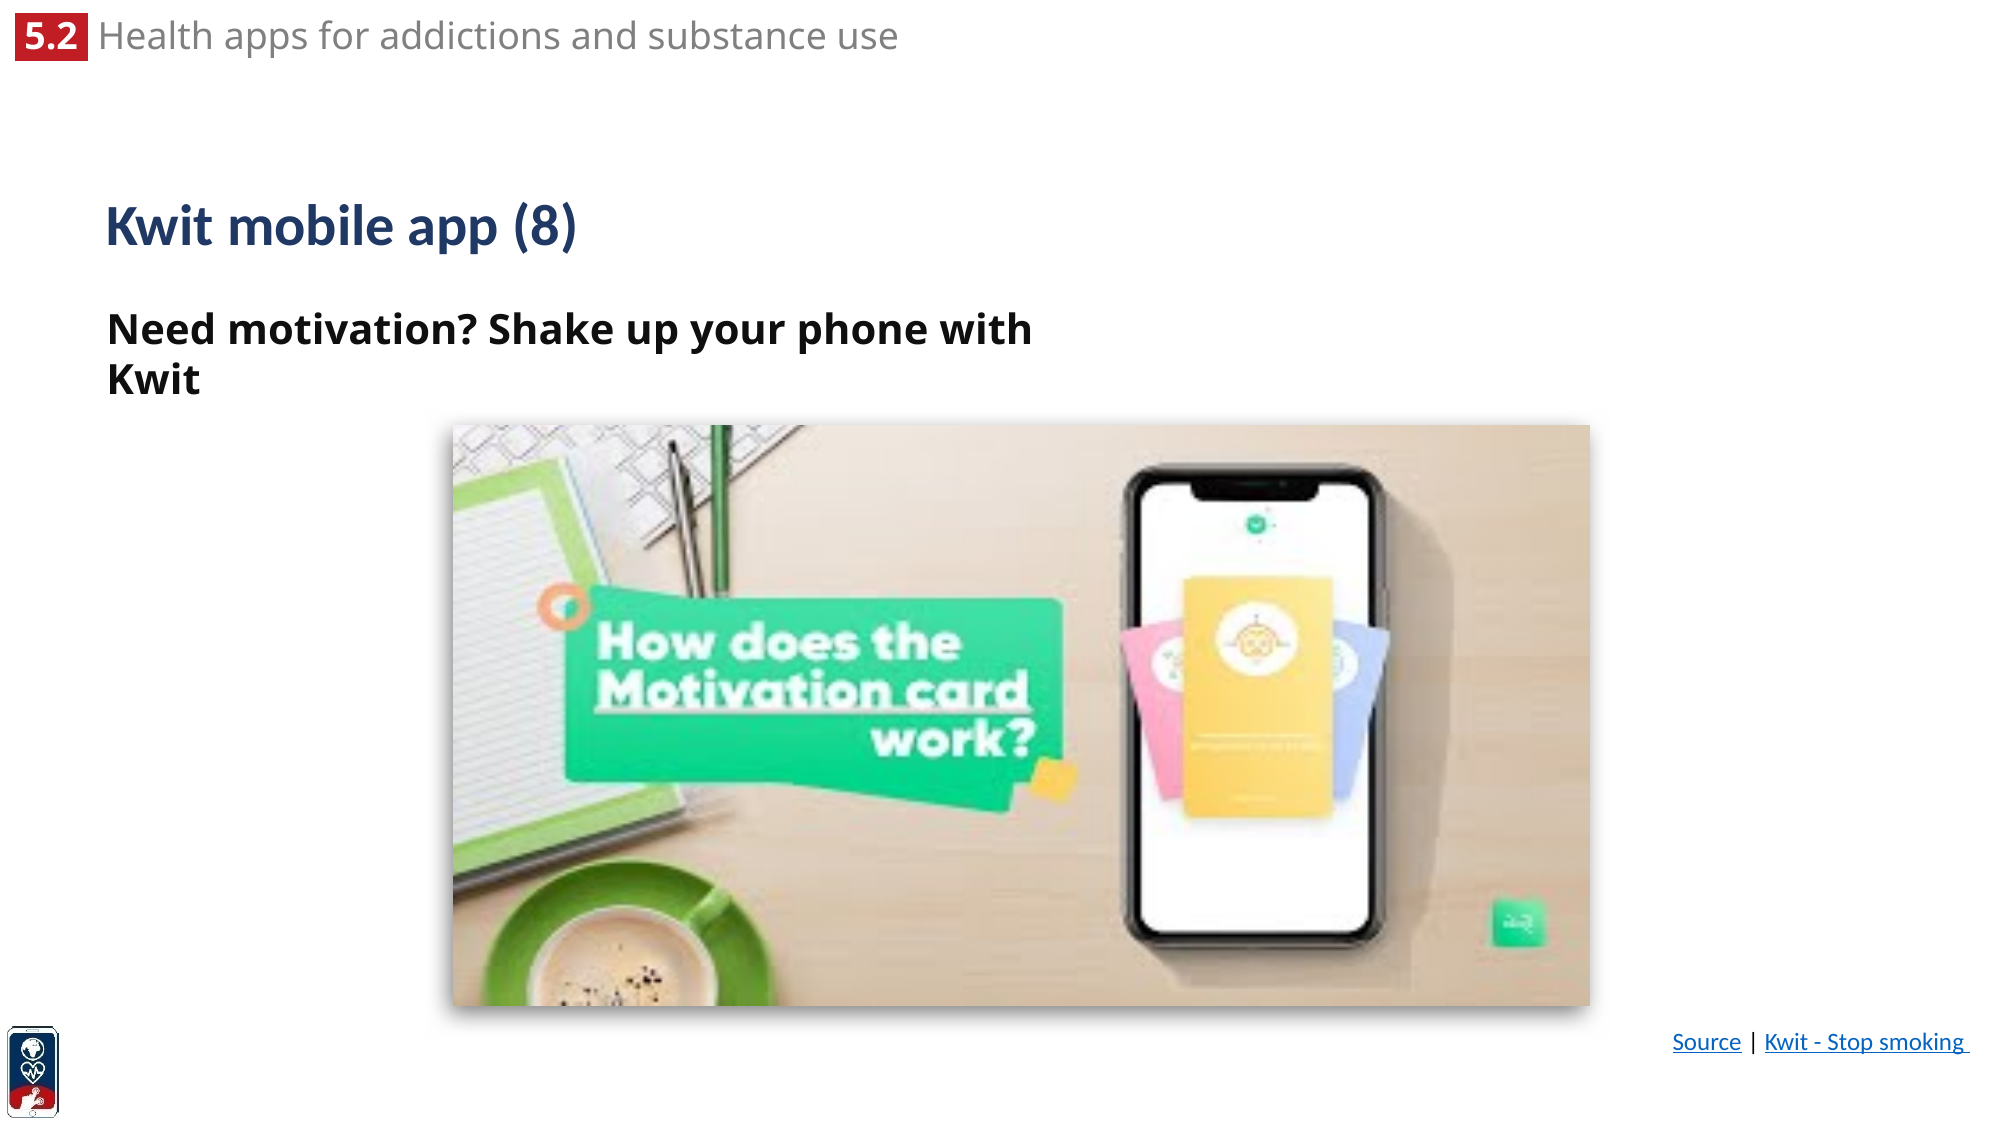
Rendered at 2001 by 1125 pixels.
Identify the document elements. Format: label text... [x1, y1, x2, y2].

title Kwit mobile app (8) [91, 177, 1906, 277]
picture [7, 1026, 59, 1118]
text_box Source | Kwit - Stop smoking [1589, 1017, 1986, 1063]
picture [453, 425, 1590, 1006]
list Need motivation? Shake up your phone with Kwit [91, 295, 1052, 1094]
